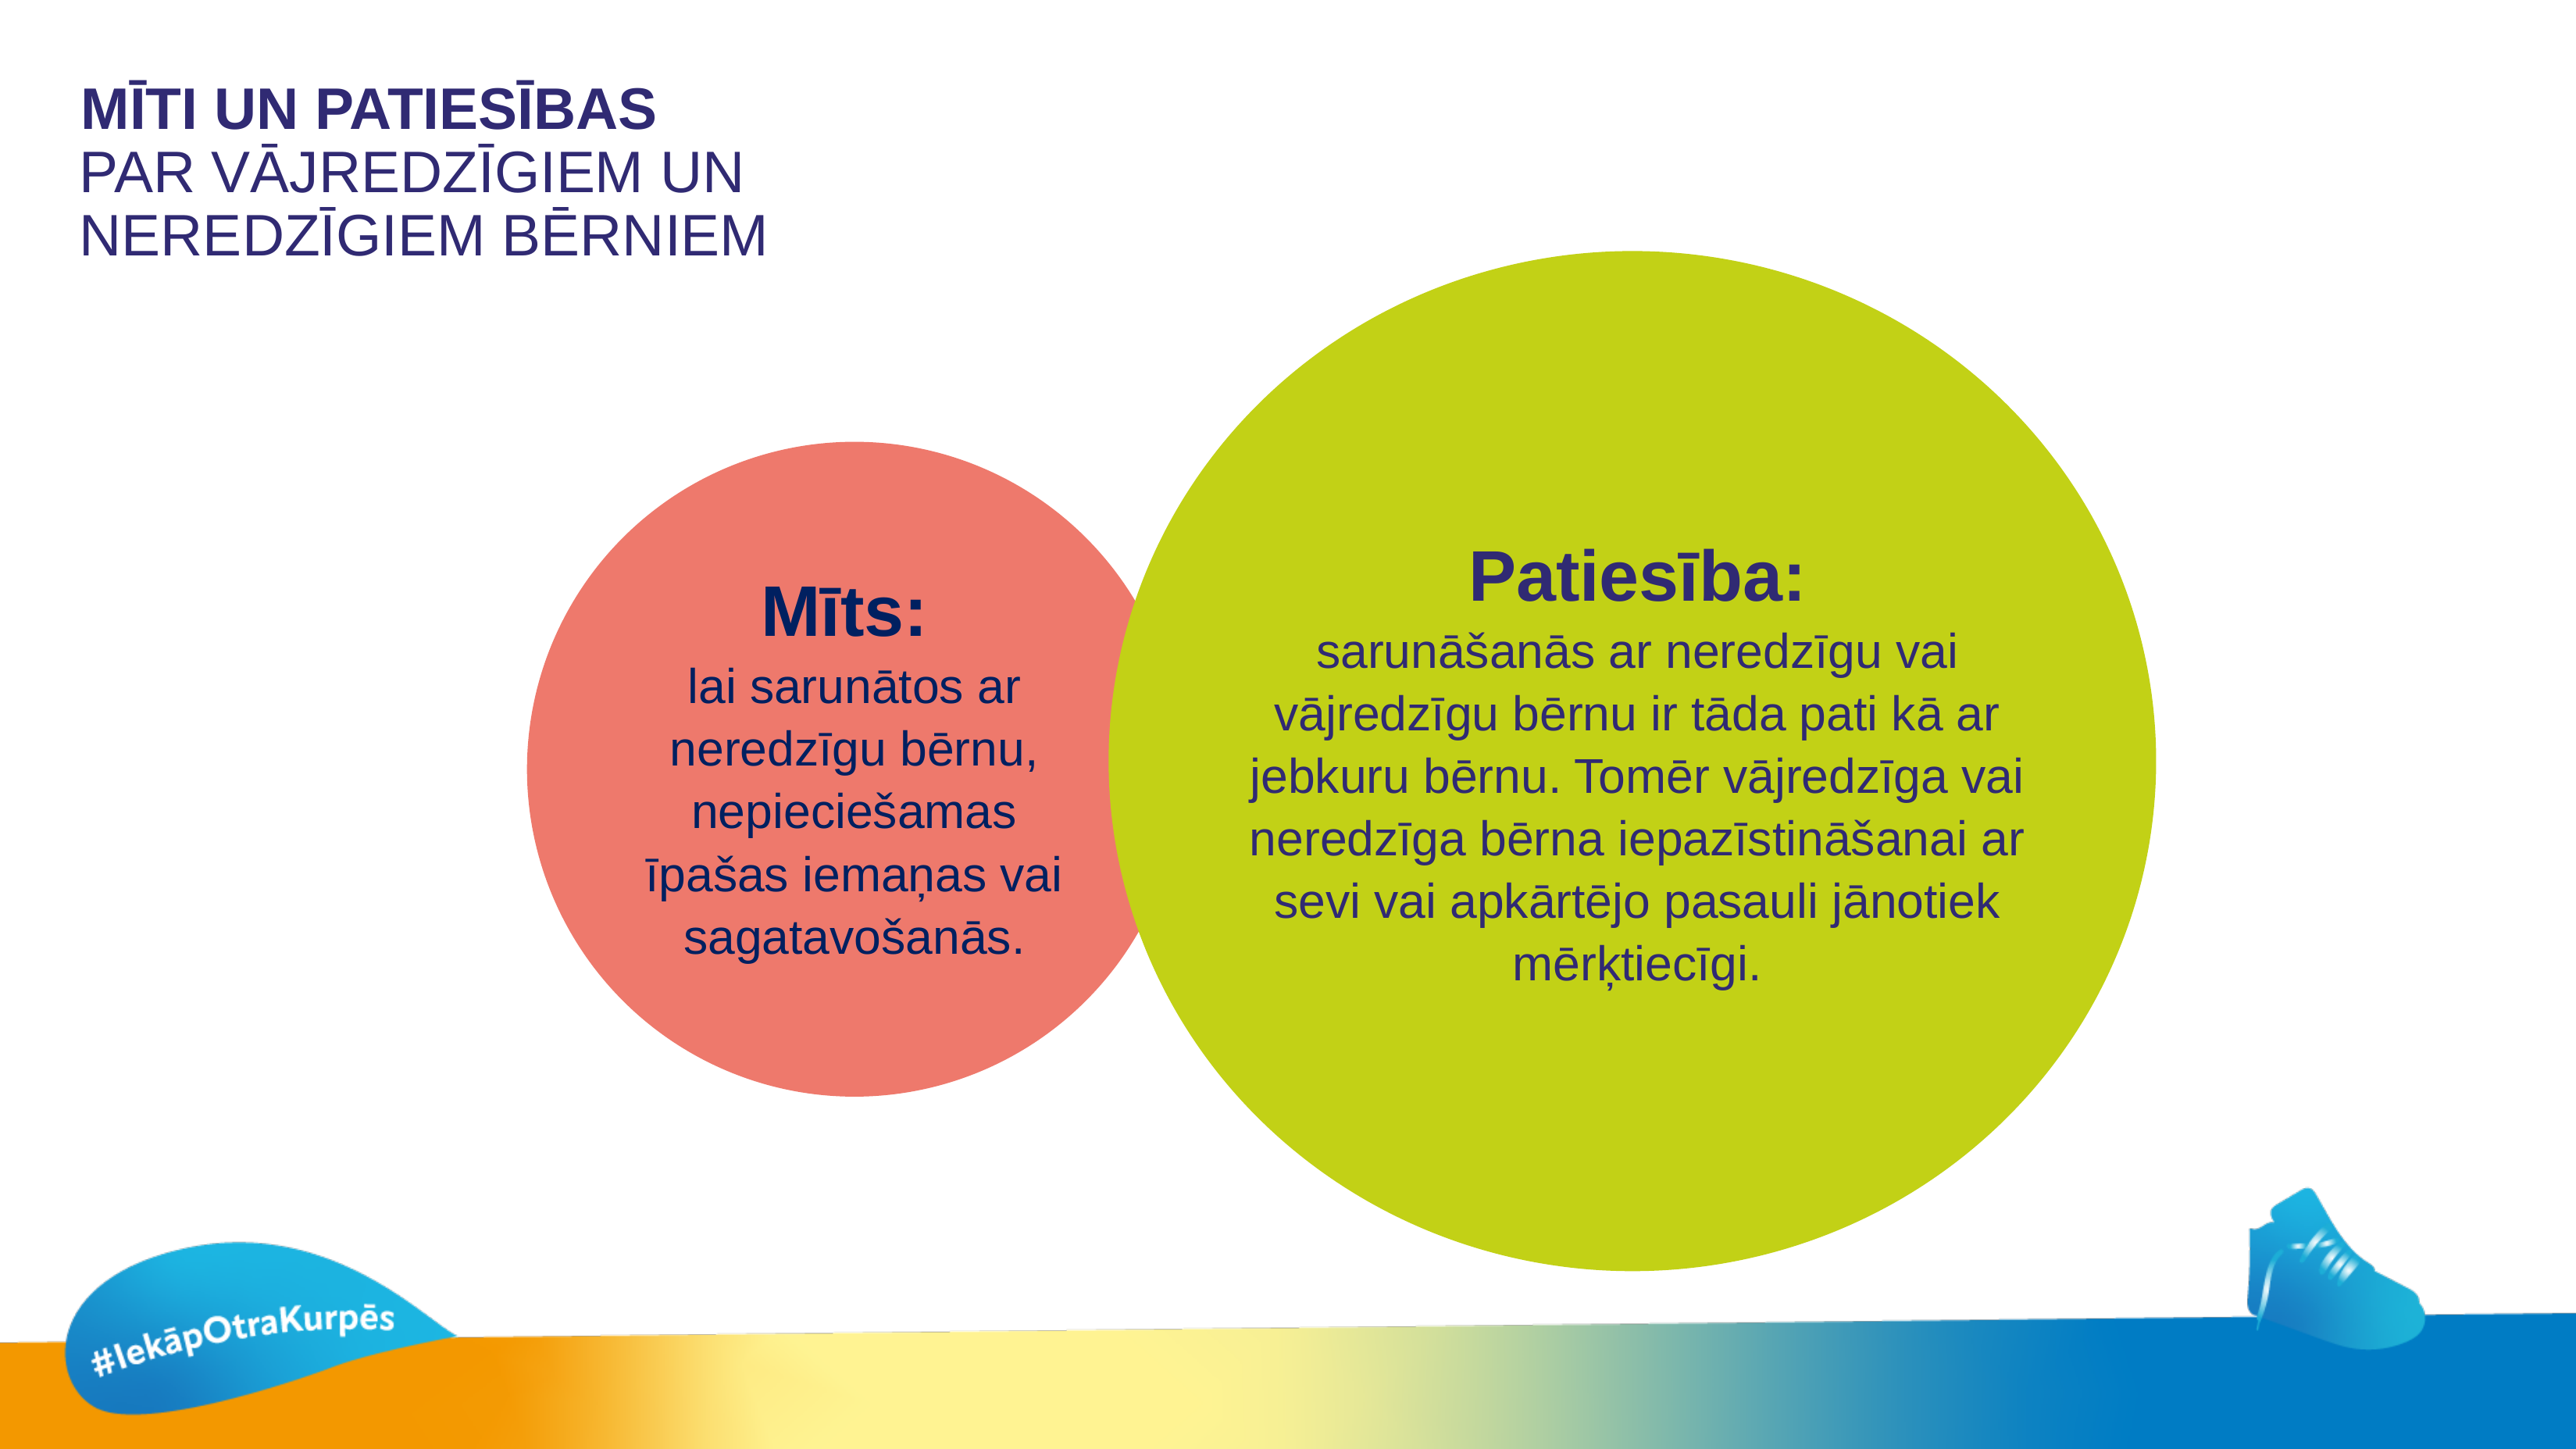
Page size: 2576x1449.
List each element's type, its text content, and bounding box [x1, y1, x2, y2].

text_box [1108, 251, 2157, 1141]
title MĪTI UN PATIESĪBAS PAR VĀJREDZĪGIEM UN NEREDZĪGIEM BĒRNIEM [79, 77, 1236, 281]
text_box Patiesība: sarunāšanās ar neredzīgu vai vājredzīgu bērnu ir tāda pati kā ar jebkuru bērnu. Tomēr vājredzīga vai neredzīga bērna iepazīstināšanai ar sevi vai apkārtējo pasauli jānotiek mērķtiecīgi. [1197, 517, 2078, 998]
text_box [526, 441, 1139, 1097]
text_box Mīts: lai sarunātos ar neredzīgu bērnu, nepieciešamas īpašas iemaņas vai sagatavošanās. [617, 552, 1091, 969]
picture [0, 1144, 2576, 1449]
